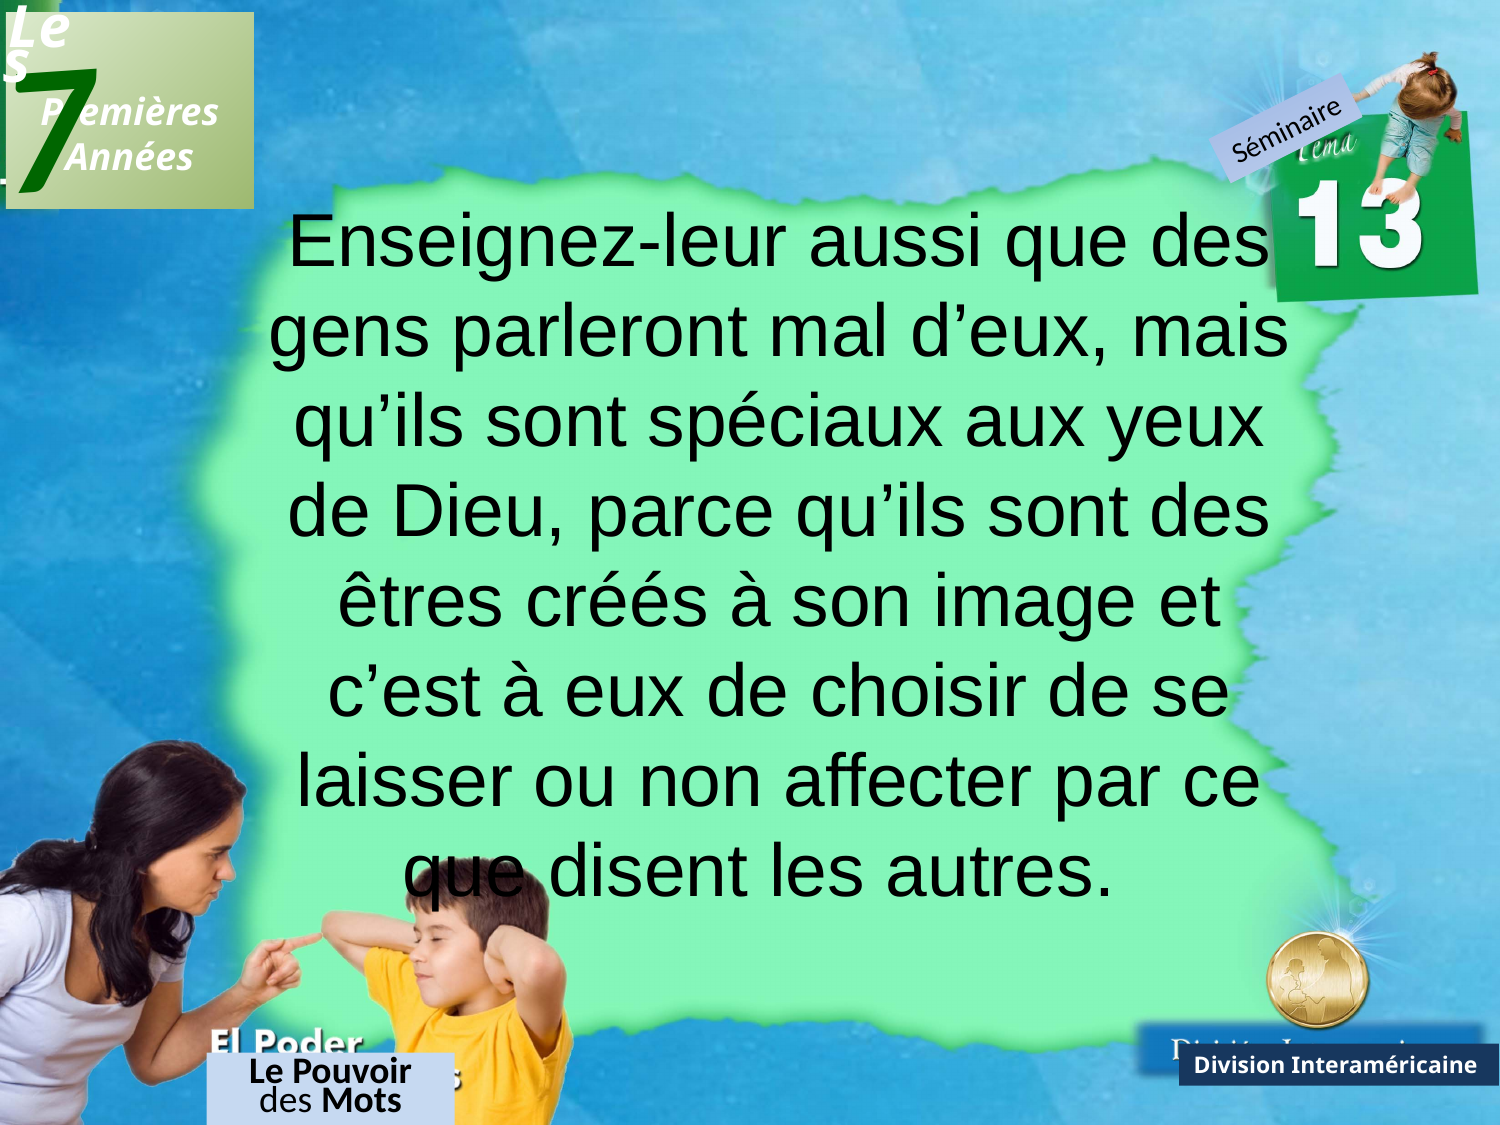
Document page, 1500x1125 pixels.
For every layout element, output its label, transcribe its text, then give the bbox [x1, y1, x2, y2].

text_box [0, 0, 255, 239]
text_box Division Interaméricaine [1179, 1043, 1499, 1086]
text_box Séminaire [1208, 72, 1363, 184]
text_box Le Pouvoir des Mots [206, 1052, 455, 1125]
text_box Enseignez-leur aussi que des gens parleront mal d’eux, mais qu’ils sont spéciaux aux yeux de Dieu, parce qu’ils sont des êtres créés à son image et c’est à eux de choisir de se laisser ou non affecter par ce que disent les autres. [253, 184, 1306, 920]
picture [0, 0, 1500, 1125]
